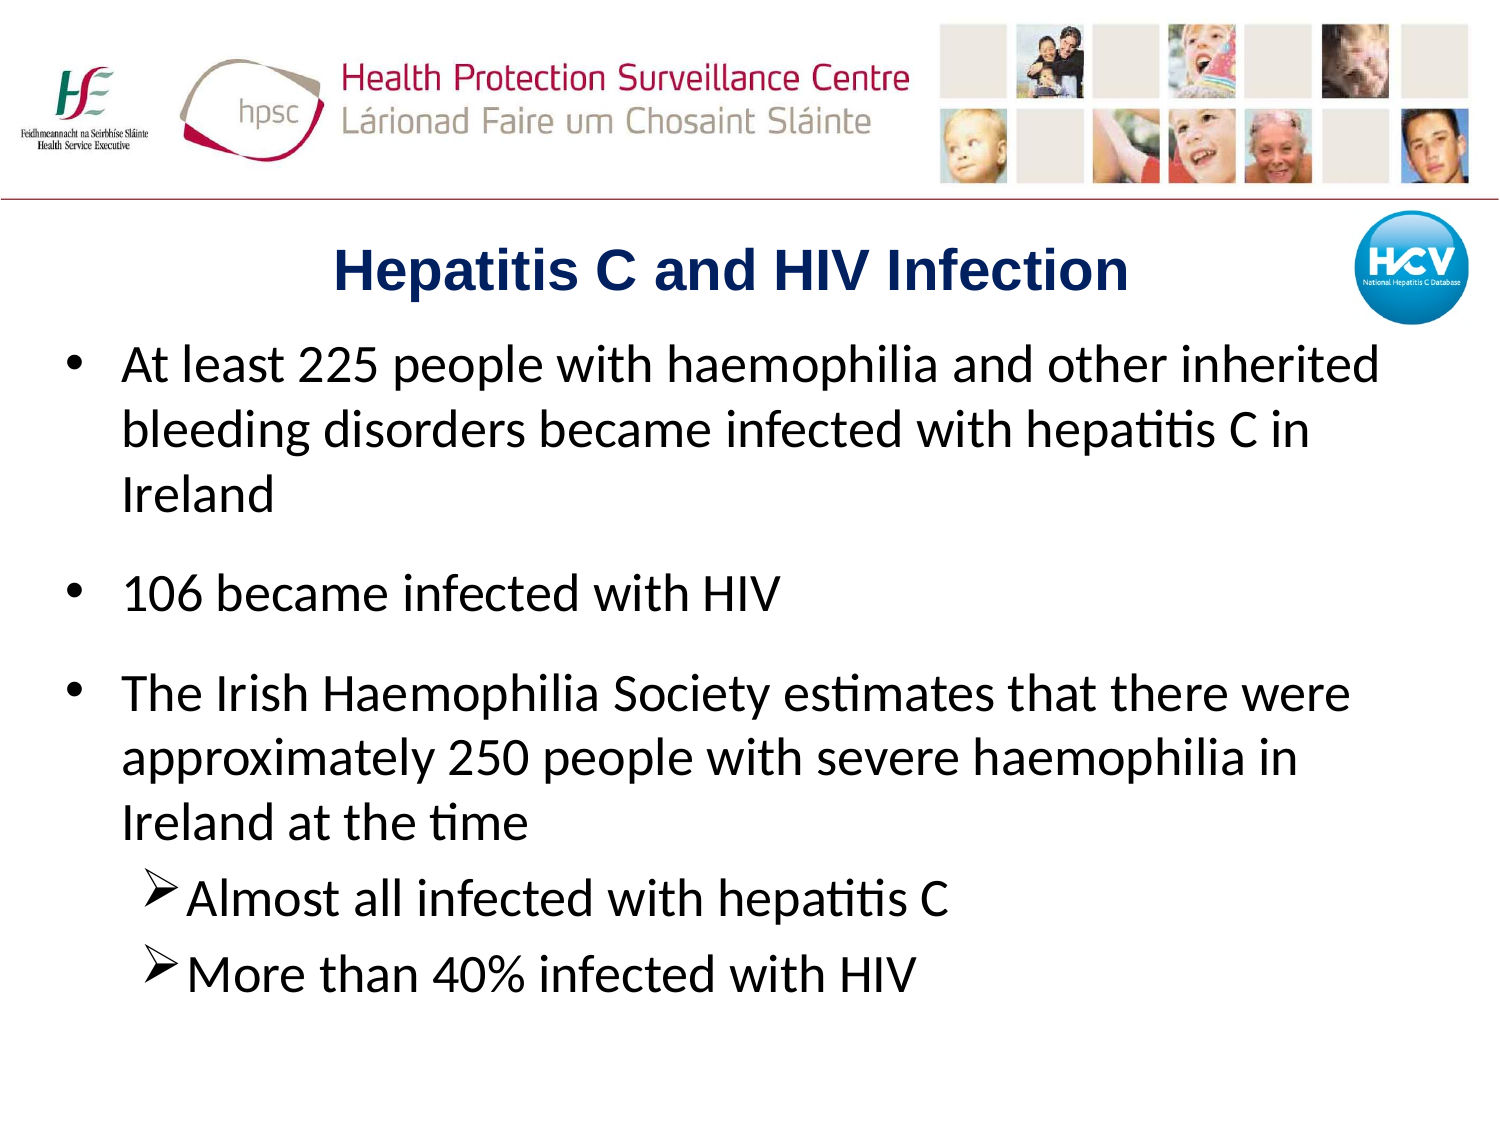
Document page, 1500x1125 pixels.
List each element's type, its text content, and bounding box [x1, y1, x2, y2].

picture [1352, 208, 1471, 327]
title Hepatitis C and HIV Infection [56, 227, 1347, 300]
picture [0, 0, 1500, 201]
list At least 225 people with haemophilia and other inherited bleeding disorders became infected with hepatitis C in Ireland 106 became infected with HIV The Irish Haemophilia Society estimates that there were approximately 250 people with severe haemophilia in Ireland at the time Almost all infected with hepatitis C More than 40% infected with HIV [49, 300, 1451, 1024]
